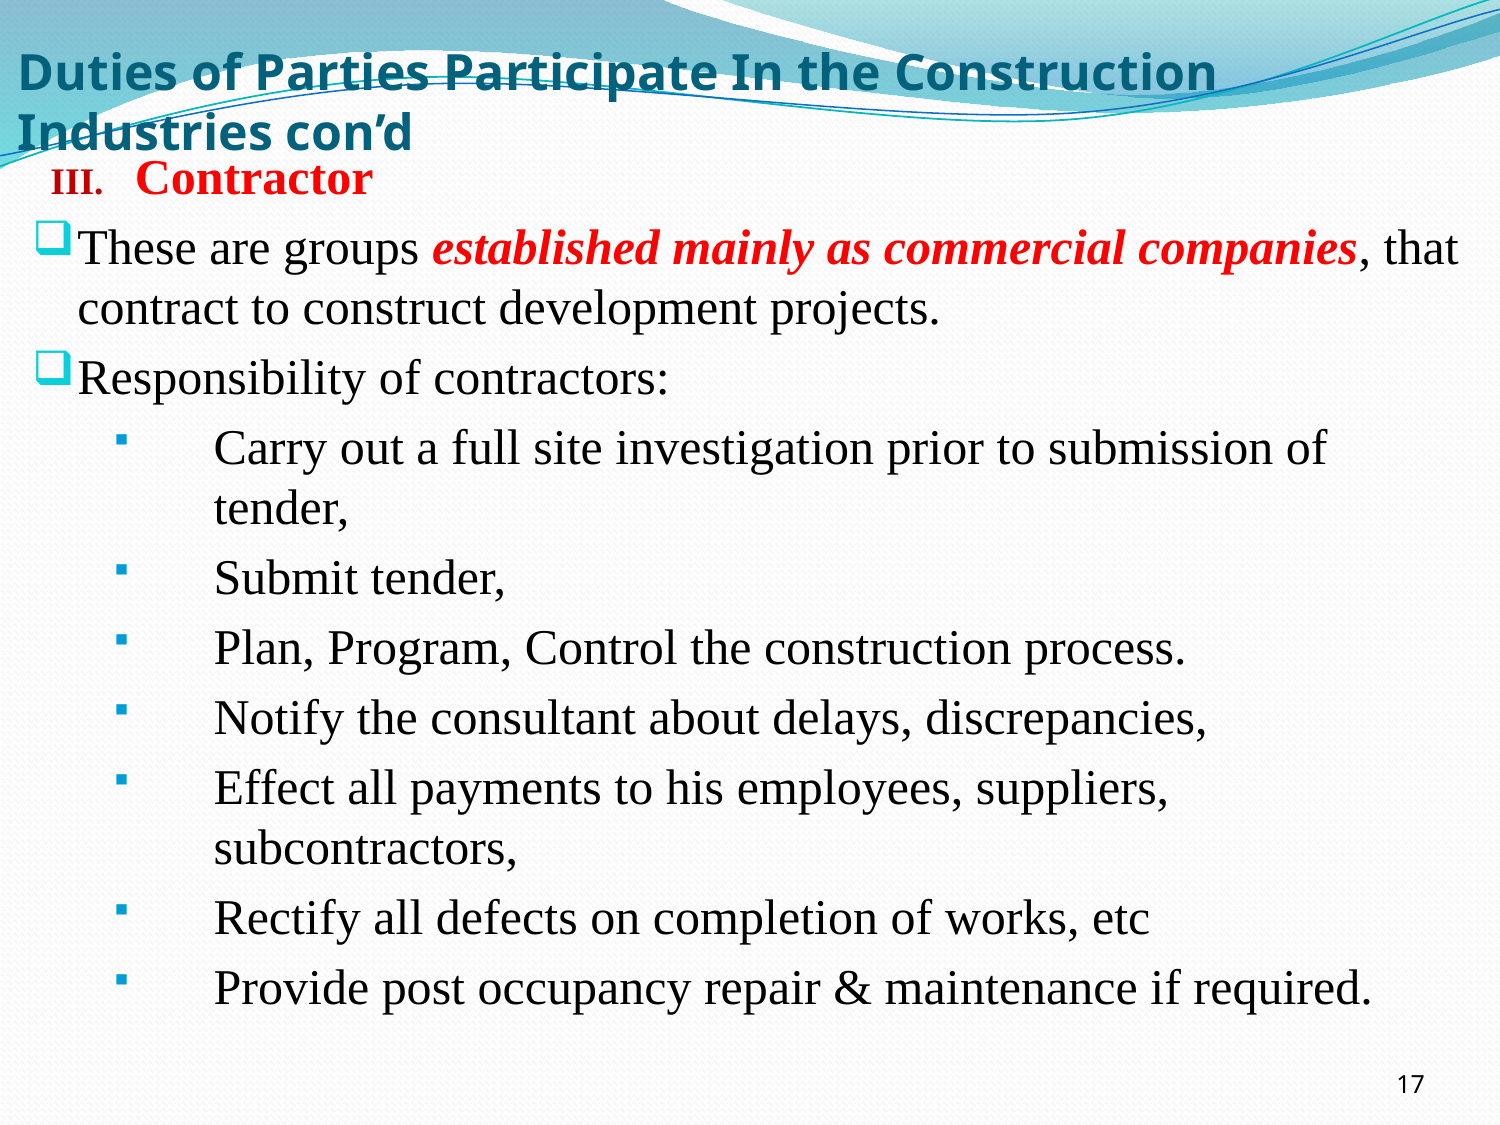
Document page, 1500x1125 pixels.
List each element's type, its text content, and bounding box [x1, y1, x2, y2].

list Contractor These are groups established mainly as commercial companies, that contract to construct development projects. Responsibility of contractors: Carry out a full site investigation prior to submission of tender, Submit tender, Plan, Program, Control the construction process. Notify the consultant about delays, discrepancies, Effect all payments to his employees, suppliers, subcontractors, Rectify all defects on completion of works, etc Provide post occupancy repair & maintenance if required. [17, 161, 1483, 1047]
slide_number 17 [1299, 1042, 1425, 1103]
title Duties of Parties Participate In the Construction Industries con’d [17, 0, 1483, 161]
